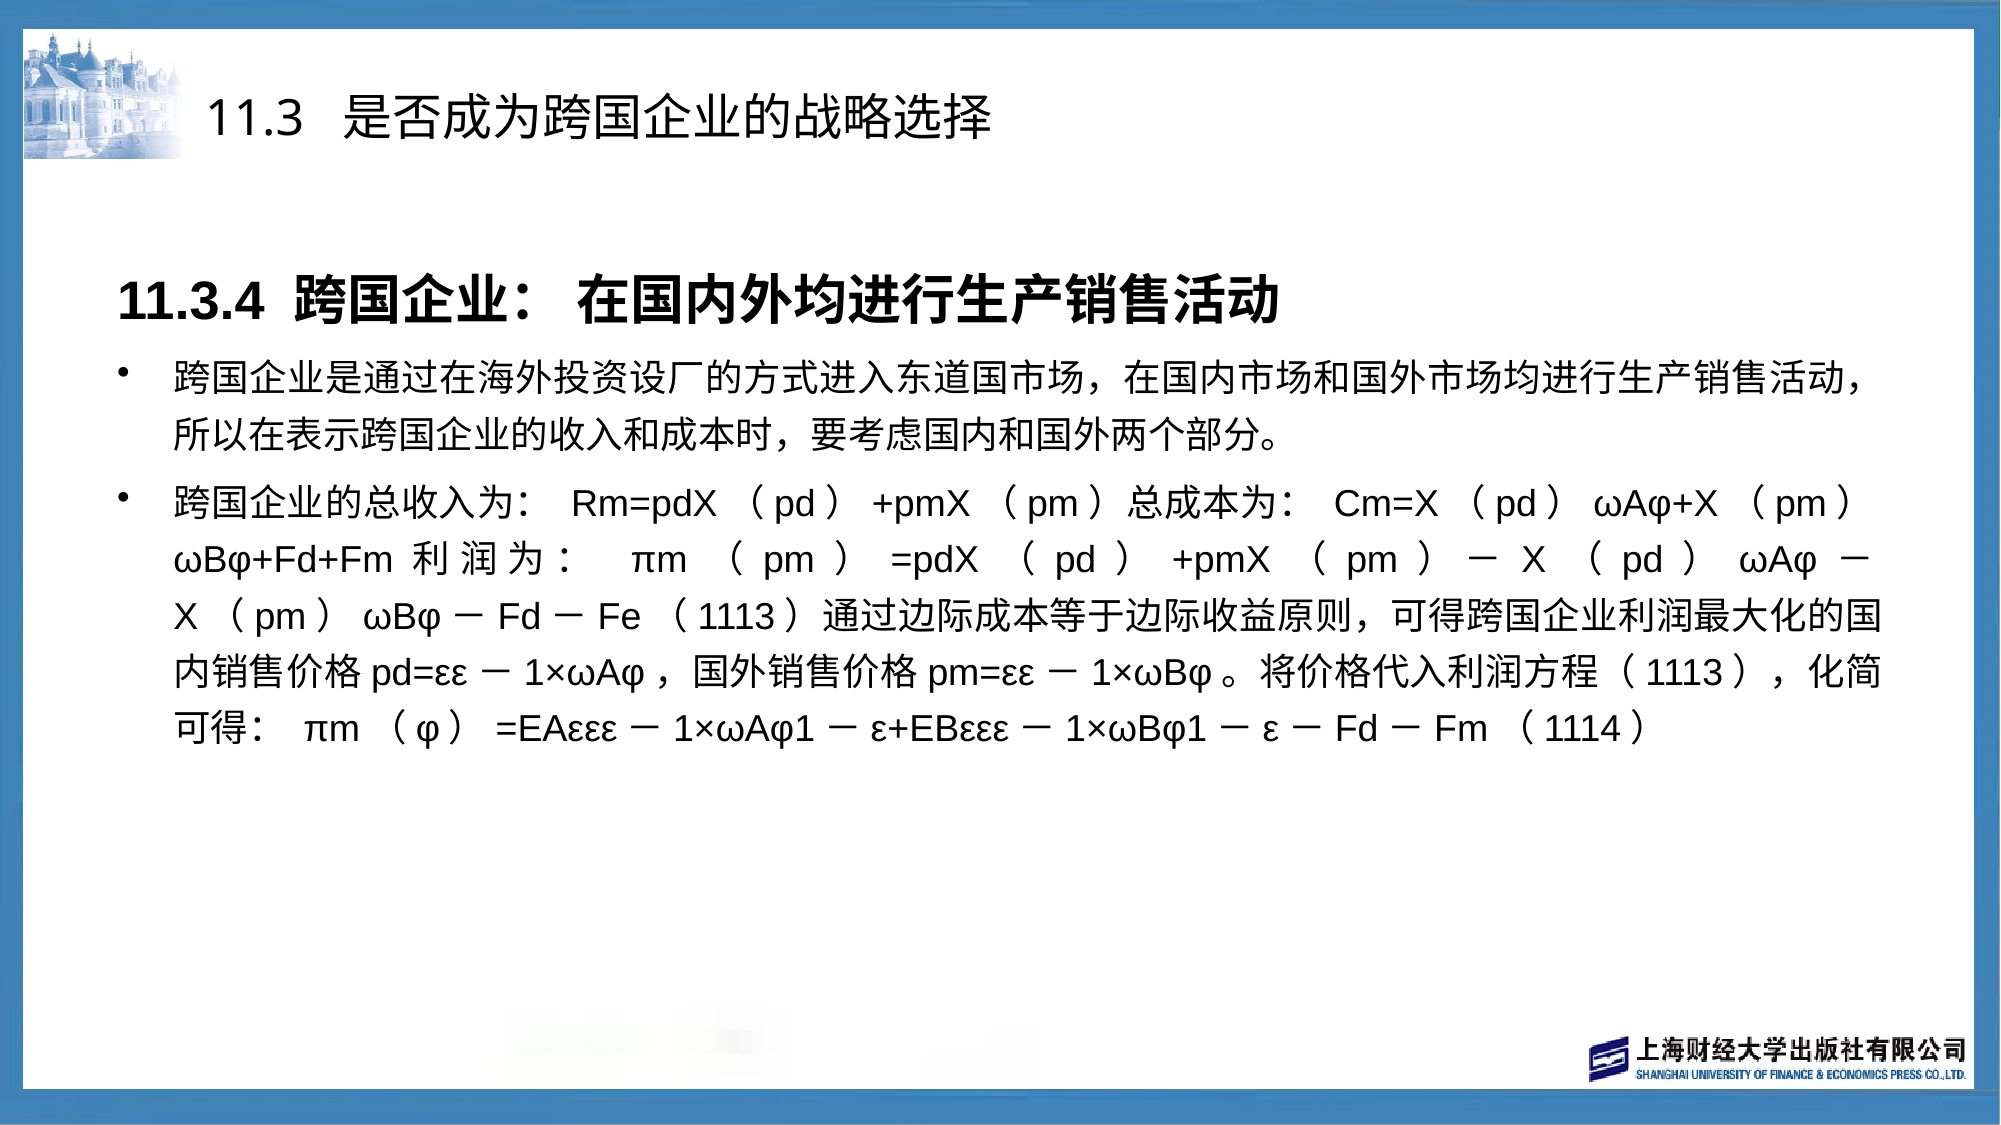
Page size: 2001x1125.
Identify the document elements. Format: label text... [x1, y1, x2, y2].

list 11.3.4 跨国企业： 在国内外均进行生产销售活动 跨国企业是通过在海外投资设厂的方式进入东道国市场，在国内市场和国外市场均进行生产销售活动，所以在表示跨国企业的收入和成本时，要考虑国内和国外两个部分。 跨国企业的总收入为： Rm=pdX（pd）+pmX（pm）总成本为： Cm=X（pd）ωAφ+X（pm）ωBφ+Fd+Fm利润为： πm（pm）=pdX（pd）+pmX（pm）－X（pd）ωAφ－X（pm）ωBφ－Fd－Fe（1113）通过边际成本等于边际收益原则，可得跨国企业利润最大化的国内销售价格pd=εε－1×ωAφ，国外销售价格pm=εε－1×ωBφ。将价格代入利润方程（1113），化简可得： πm（φ）=EAεεε－1×ωAφ1－ε+EBεεε－1×ωBφ1－ε－Fd－Fm（1114） [102, 241, 1898, 1065]
title 11.3 是否成为跨国企业的战略选择 [190, 64, 1547, 168]
picture [0, 0, 2001, 1125]
